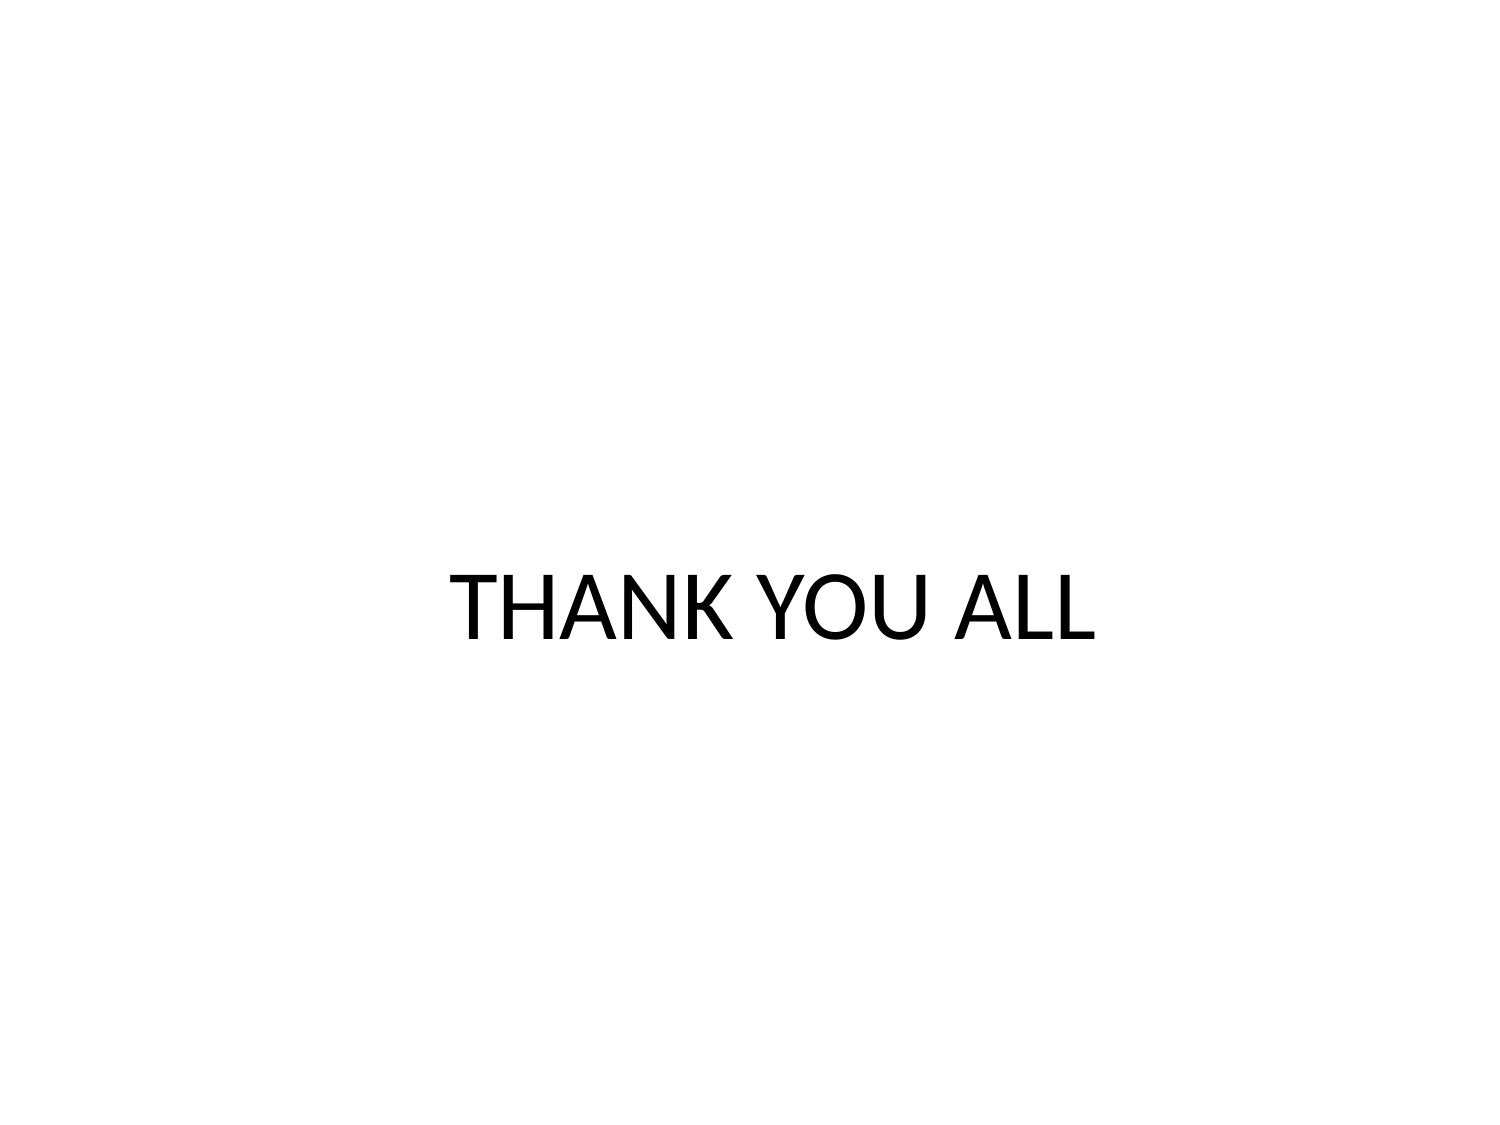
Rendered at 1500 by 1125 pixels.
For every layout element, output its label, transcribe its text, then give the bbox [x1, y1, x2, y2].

text_box THANK YOU ALL [179, 532, 1194, 667]
